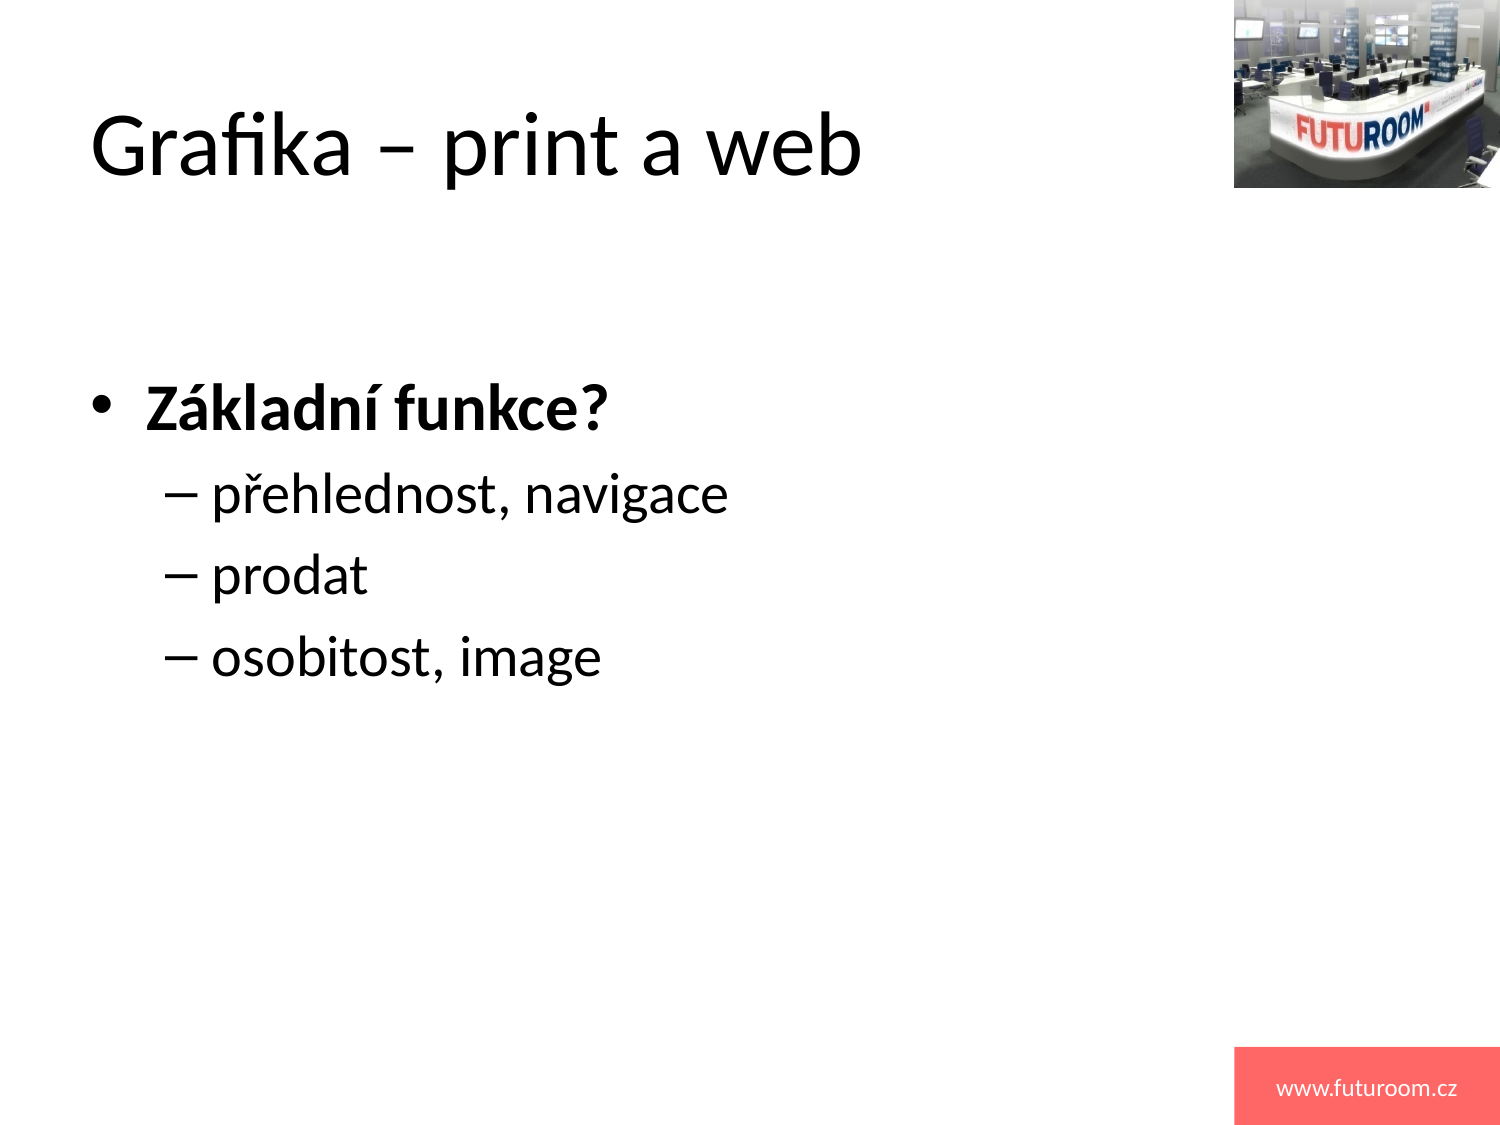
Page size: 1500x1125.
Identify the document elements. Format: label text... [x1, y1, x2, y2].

list Základní funkce? přehlednost, navigace prodat osobitost, image [75, 262, 1425, 1005]
title Grafika – print a web [75, 45, 1425, 233]
picture [1234, 0, 1500, 188]
text_box www.futuroom.cz [1232, 1045, 1500, 1125]
